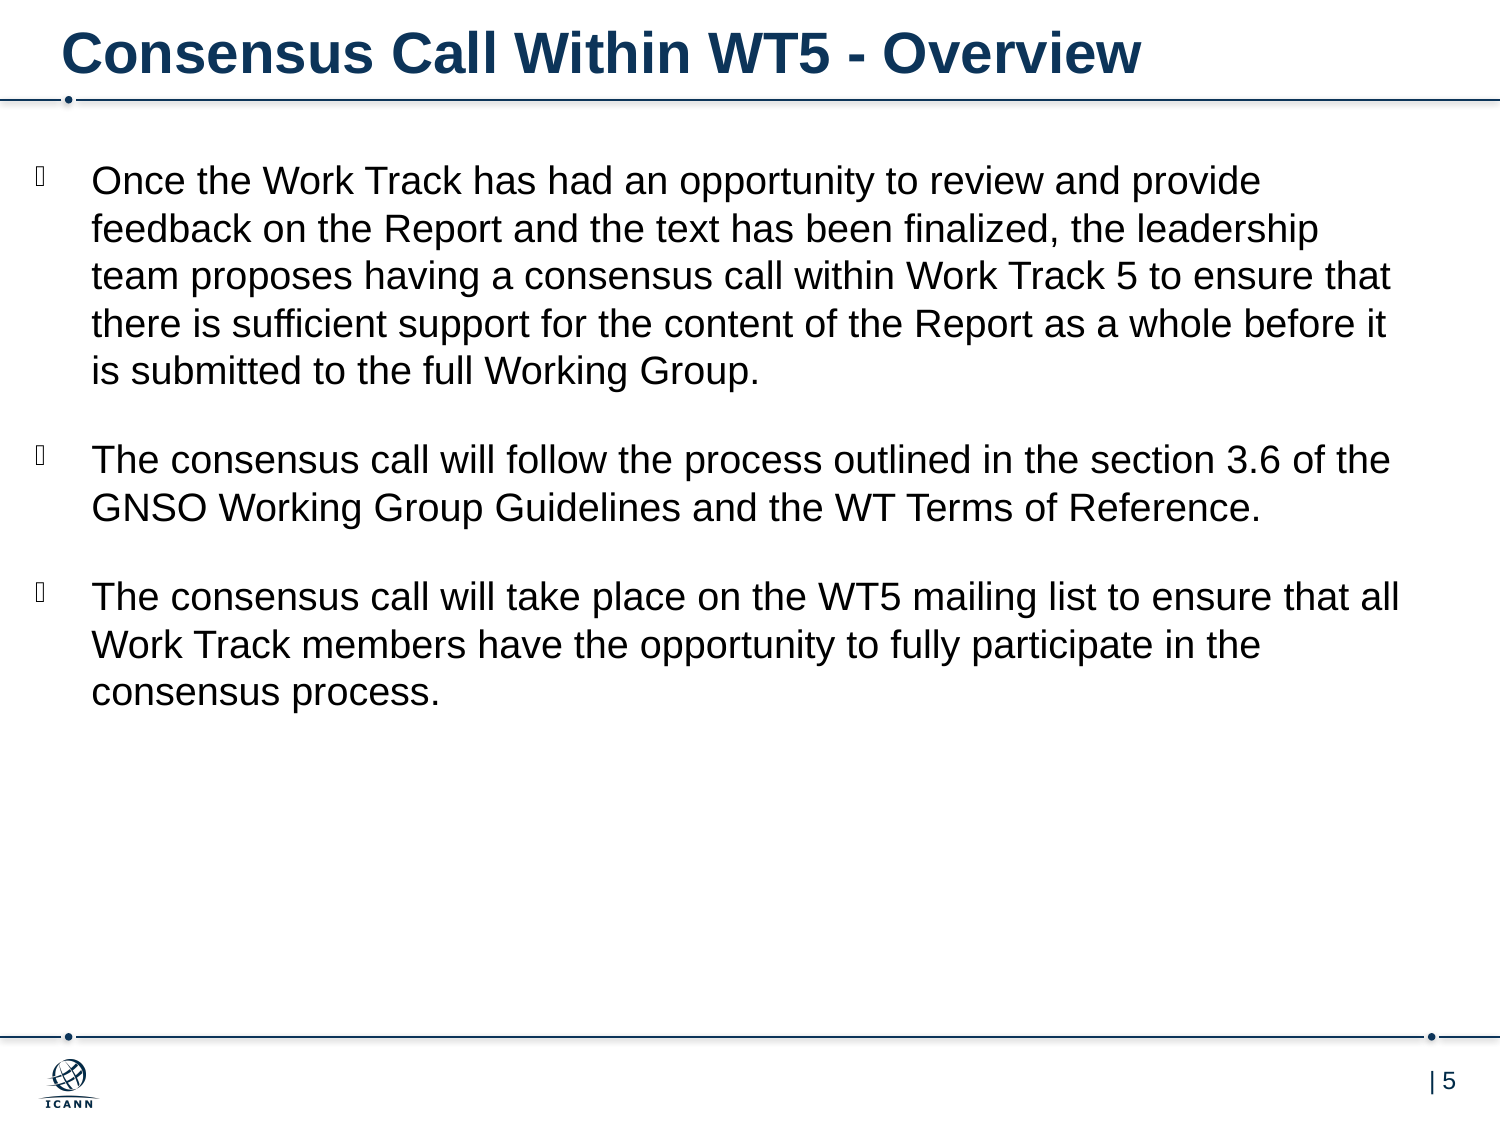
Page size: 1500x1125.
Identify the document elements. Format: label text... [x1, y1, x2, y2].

title Consensus Call Within WT5 - Overview [61, 7, 1487, 82]
list Once the Work Track has had an opportunity to review and provide feedback on the Report and the text has been finalized, the leadership team proposes having a consensus call within Work Track 5 to ensure that there is sufficient support for the content of the Report as a whole before it is submitted to the full Working Group. The consensus call will follow the process outlined in the section 3.6 of the GNSO Working Group Guidelines and the WT Terms of Reference. The consensus call will take place on the WT5 mailing list to ensure that all Work Track members have the opportunity to fully participate in the consensus process. [35, 155, 1419, 1020]
picture [38, 1059, 100, 1108]
